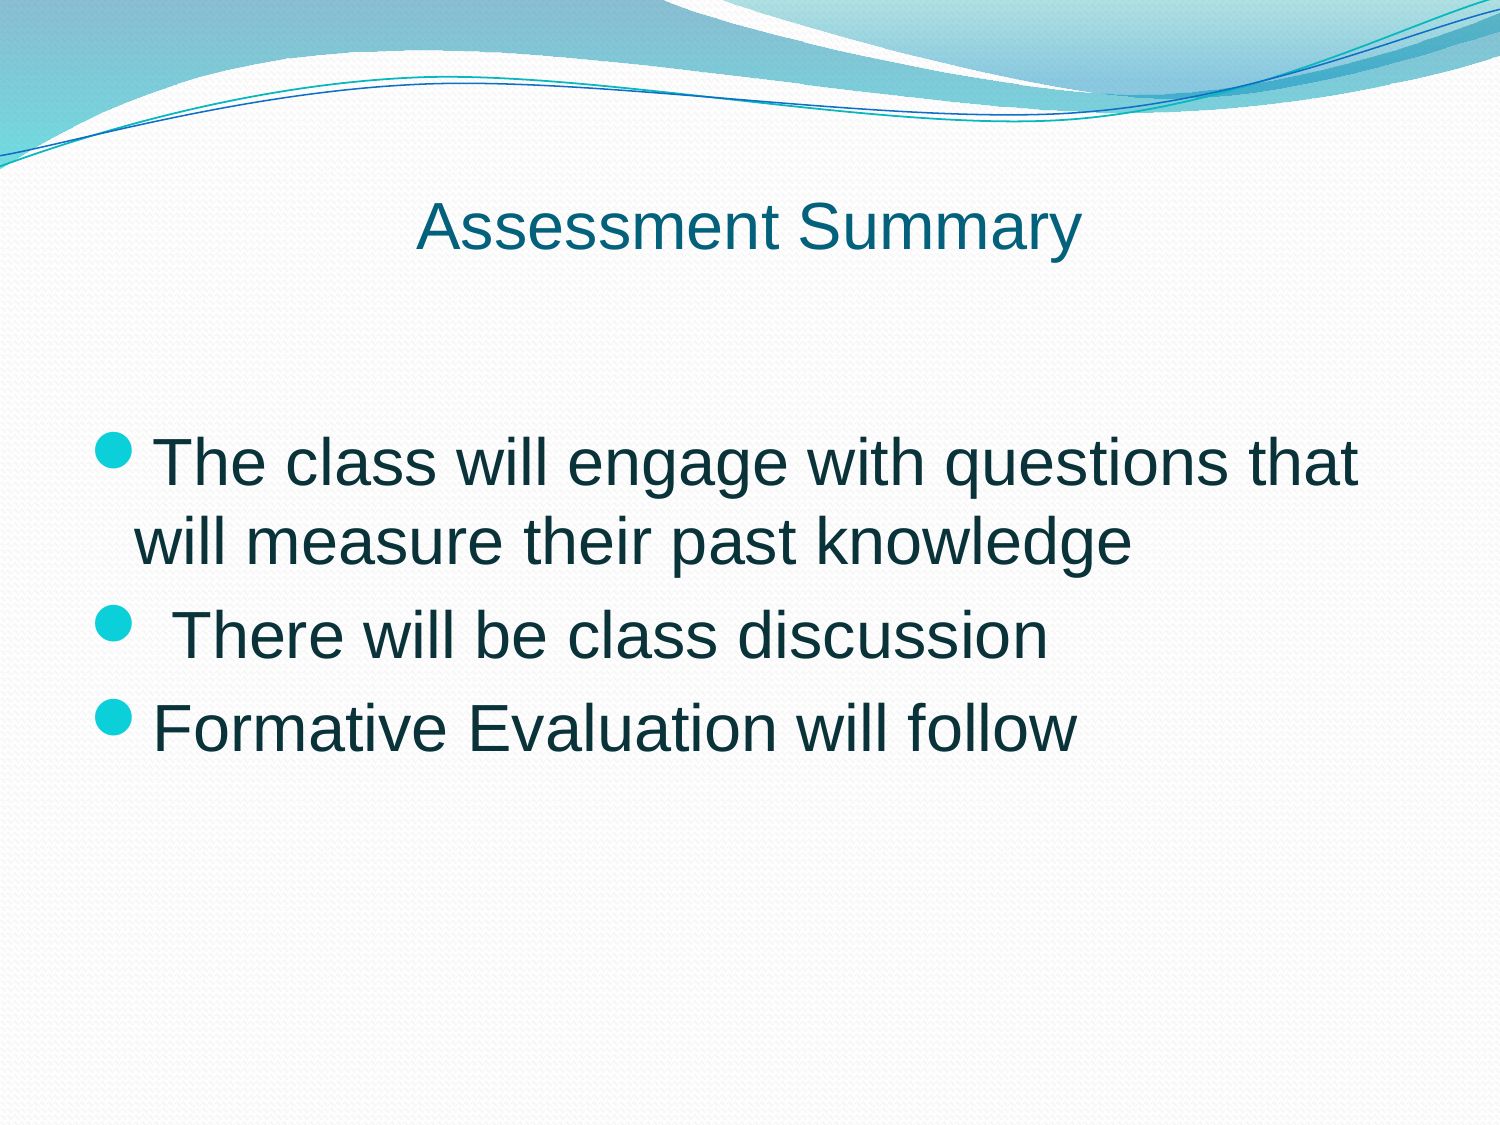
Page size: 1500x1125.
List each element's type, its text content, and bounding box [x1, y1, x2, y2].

list The class will engage with questions that will measure their past knowledge There will be class discussion Formative Evaluation will follow [75, 317, 1425, 1038]
title Assessment Summary [75, 115, 1425, 263]
